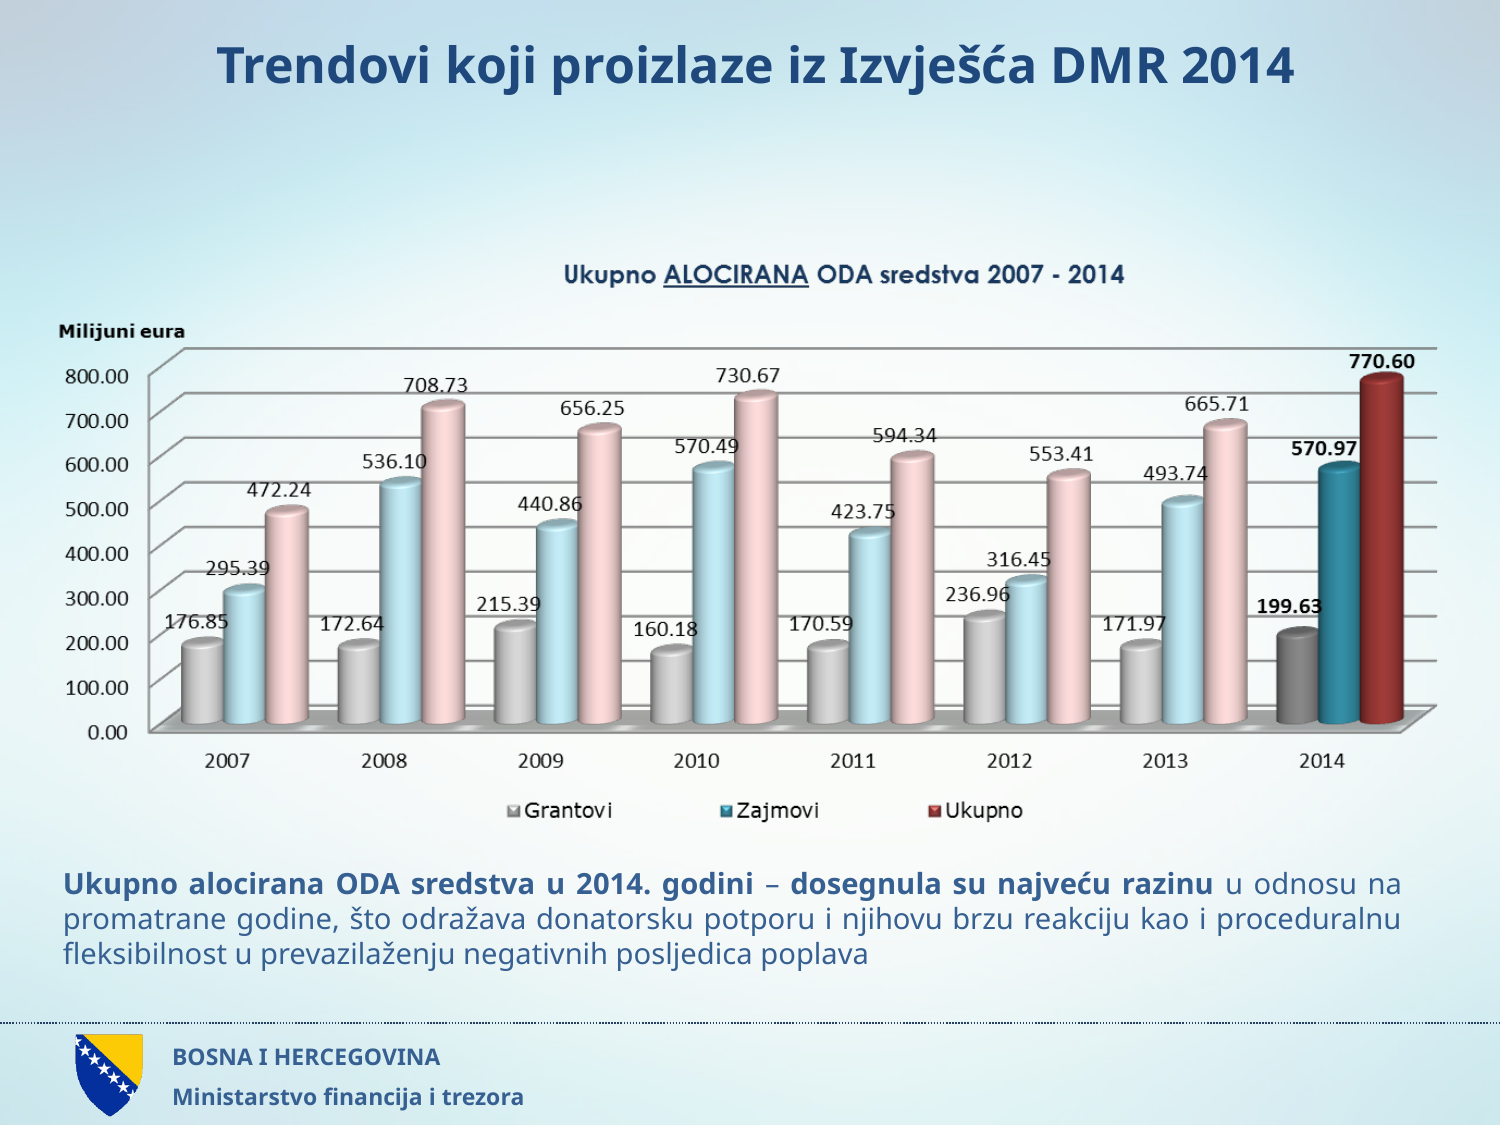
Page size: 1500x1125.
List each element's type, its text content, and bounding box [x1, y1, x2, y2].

text_box Ukupno alocirana ODA sredstva u 2014. godini – dosegnula su najveću razinu u odnosu na promatrane godine, što odražava donatorsku potporu i njihovu brzu reakciju kao i proceduralnu fleksibilnost u prevazilaženju negativnih posljedica poplava [48, 857, 1418, 978]
text_box BOSNA I HERCEGOVINA Ministarstvo financija i trezora [157, 1034, 584, 1125]
text_box Trendovi koji proizlaze iz Izvješća DMR 2014 [29, 25, 1483, 101]
picture [75, 1034, 143, 1117]
picture [4, 255, 1500, 845]
